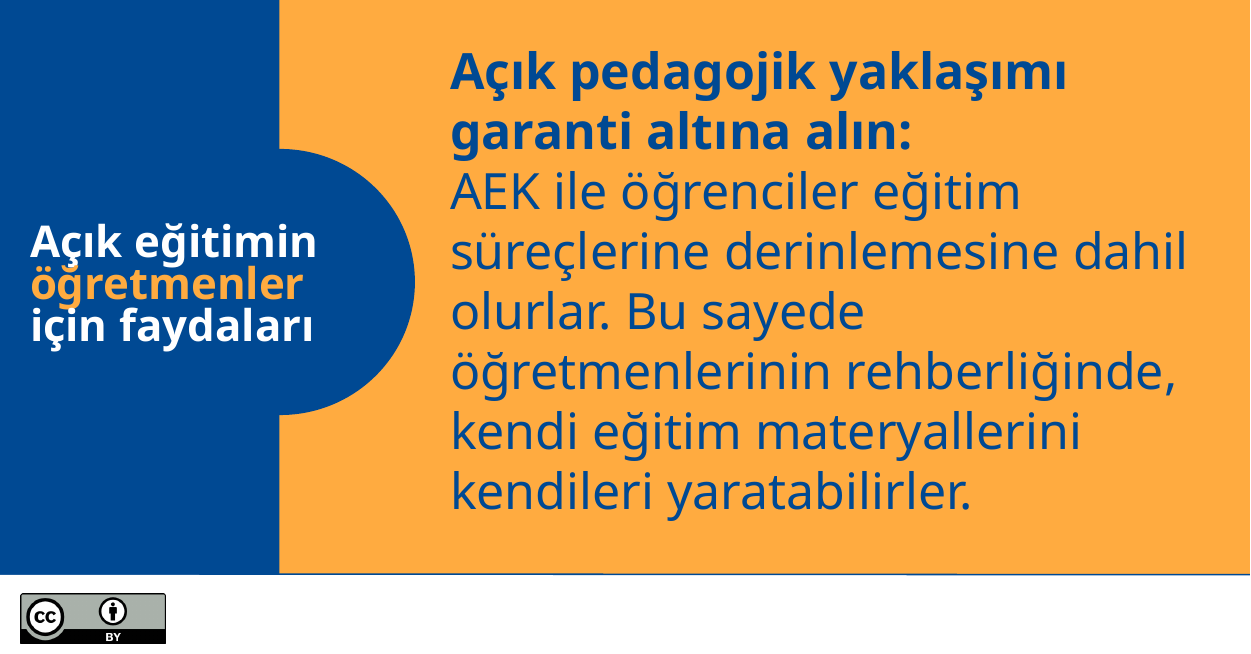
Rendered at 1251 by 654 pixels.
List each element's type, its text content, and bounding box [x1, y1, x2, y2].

text_box [394, 210, 415, 354]
text_box Açık pedagojik yaklaşımı garanti altına alın: AEK ile öğrenciler eğitim süreçlerine derinlemesine dahil olurlar. Bu sayede öğretmenlerinin rehberliğinde, kendi eğitim materyallerini kendileri yaratabilirler. [435, 24, 1228, 535]
text_box Açık eğitimin öğretmenler için faydaları [15, 209, 394, 366]
picture [20, 592, 166, 645]
text_box [0, 582, 1250, 654]
text_box [0, 0, 280, 573]
text_box [175, 366, 385, 416]
text_box [167, 148, 393, 209]
